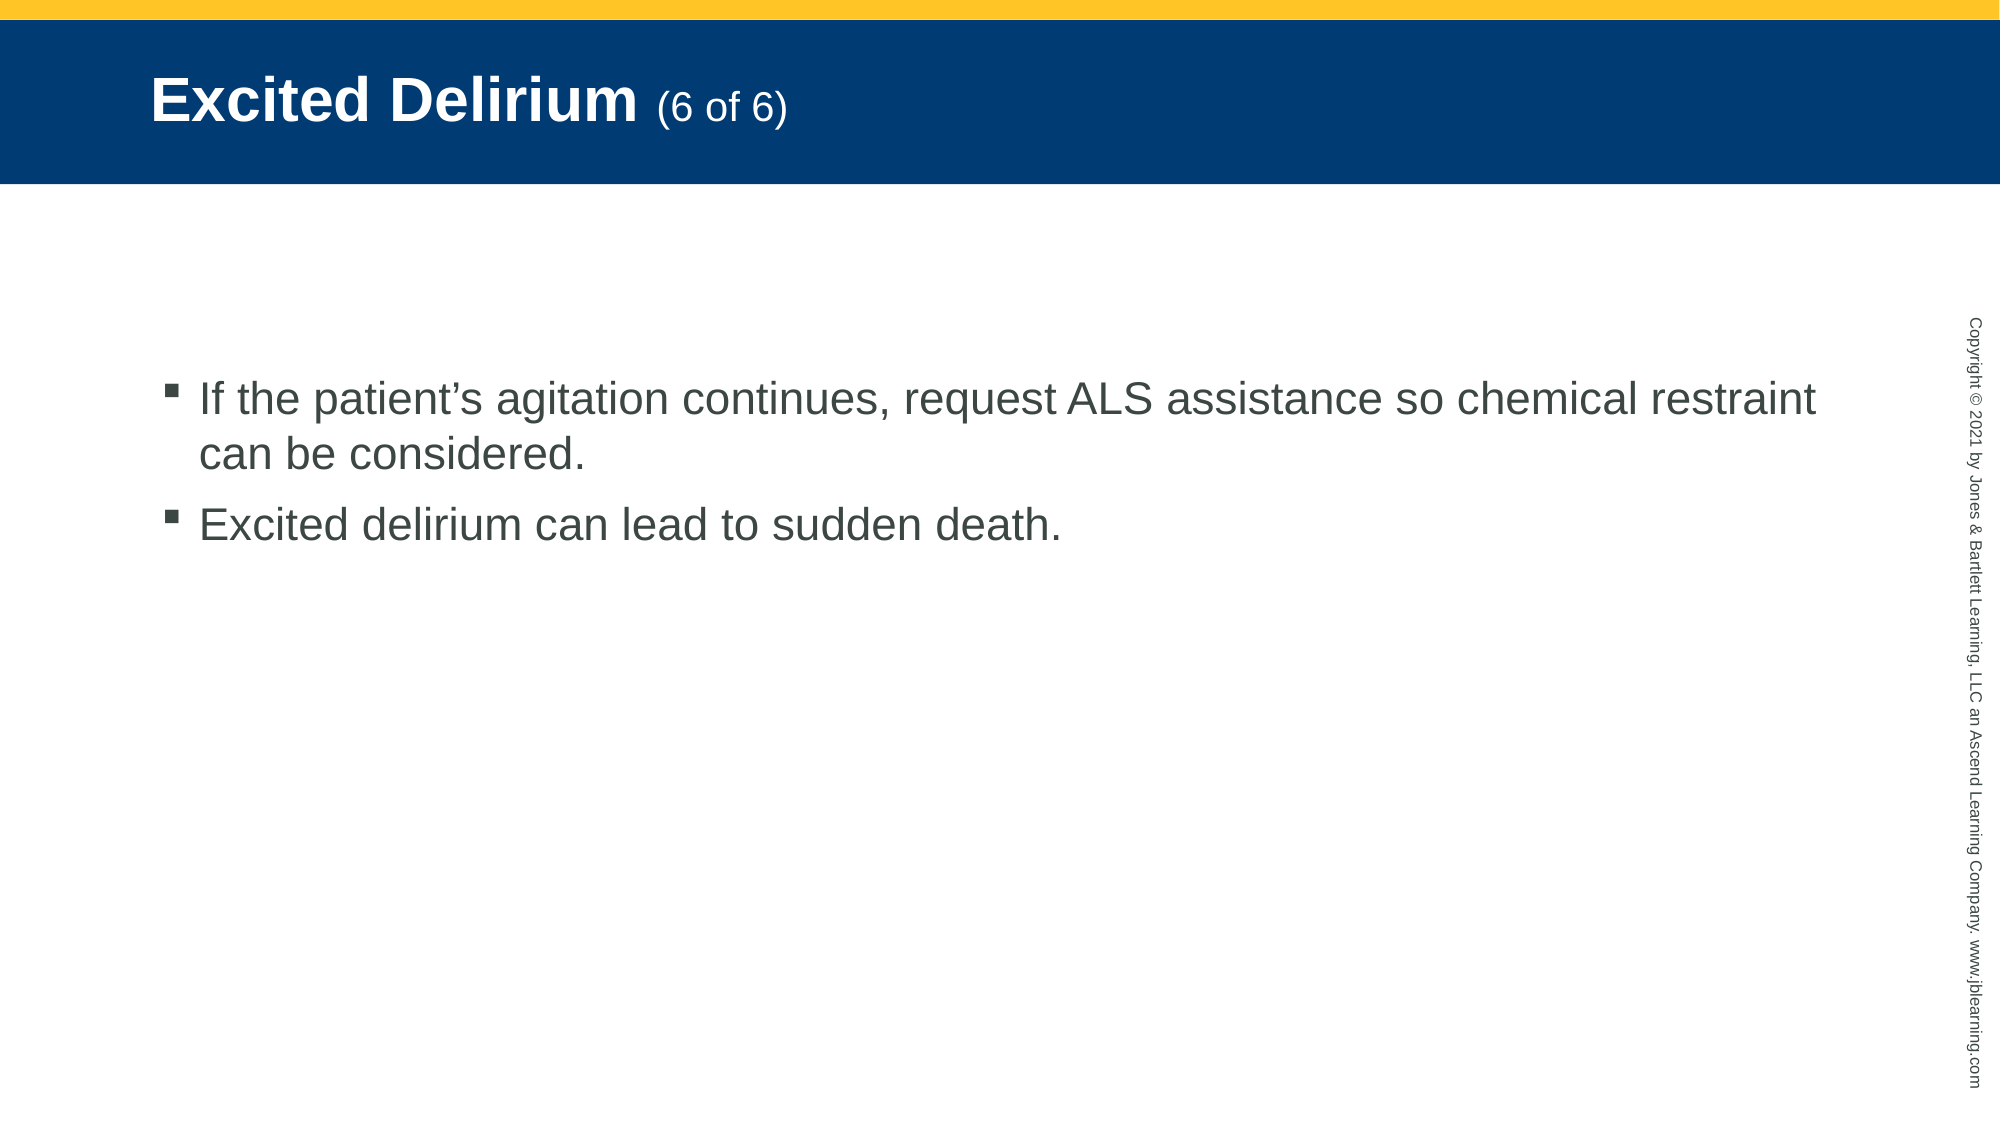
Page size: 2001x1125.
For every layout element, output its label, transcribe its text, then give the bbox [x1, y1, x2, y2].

list If the patient’s agitation continues, request ALS assistance so chemical restraint can be considered. Excited delirium can lead to sudden death. [146, 361, 1859, 1016]
title Excited Delirium (6 of 6) [0, 19, 2000, 185]
